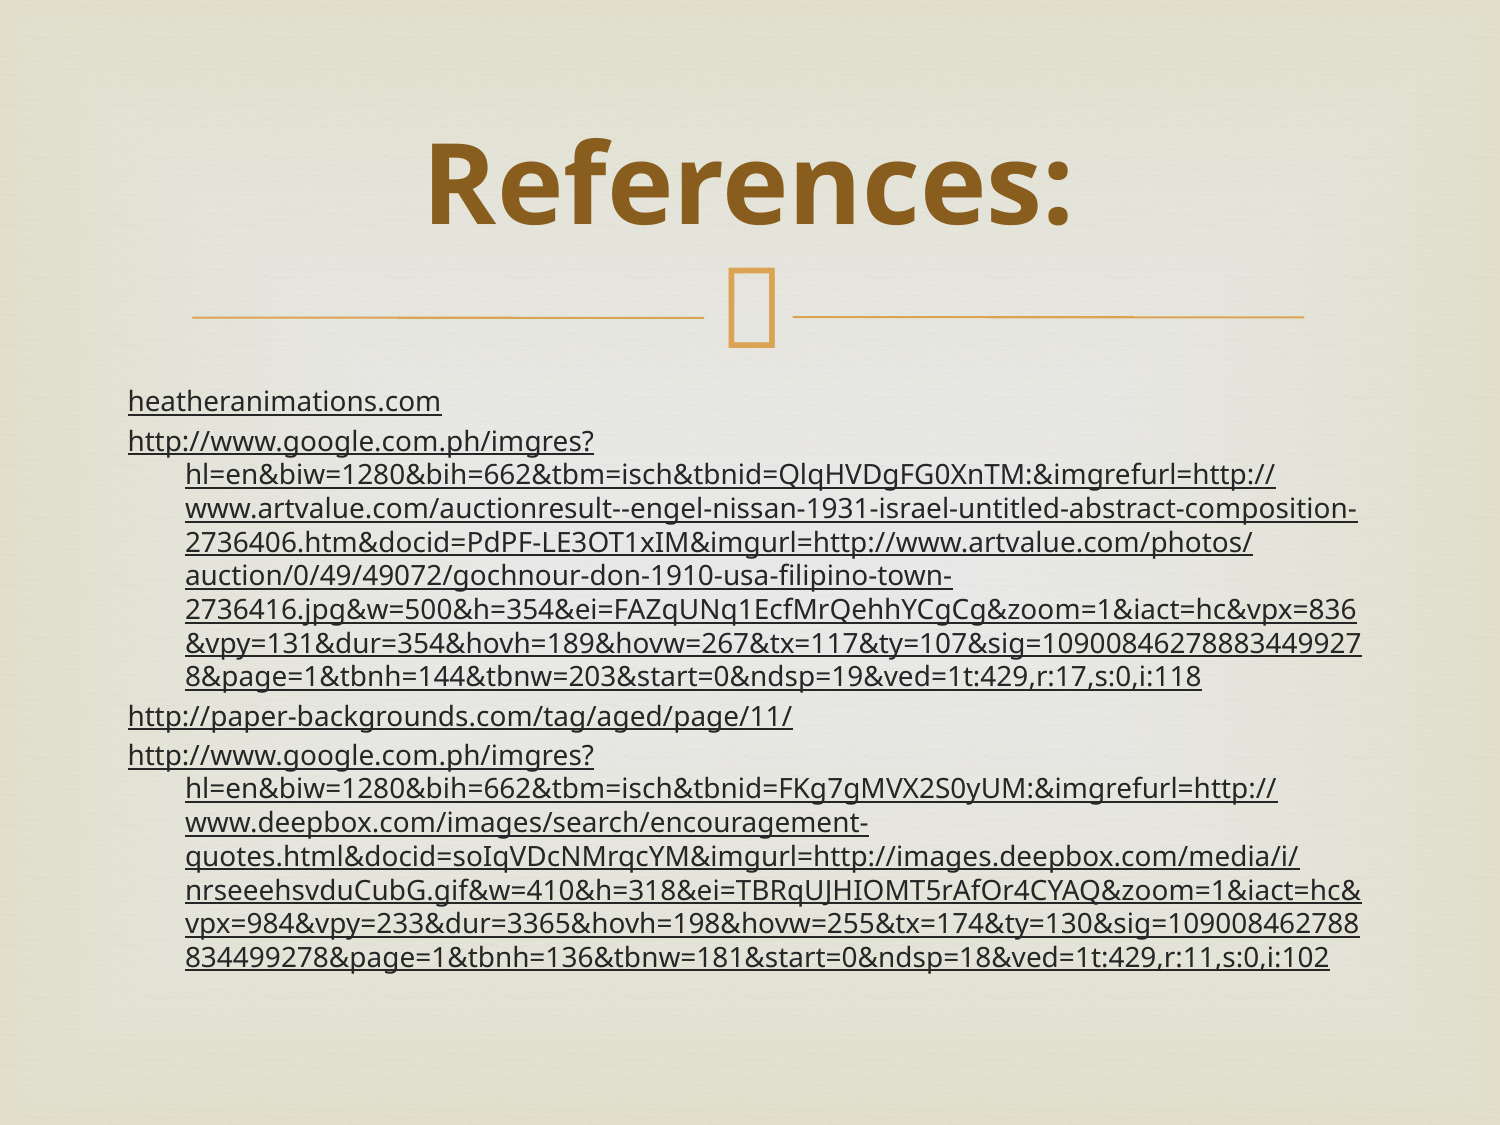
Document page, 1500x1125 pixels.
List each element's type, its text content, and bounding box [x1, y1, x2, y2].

title References: [112, 93, 1386, 267]
list heatheranimations.com http://www.google.com.ph/imgres?hl=en&biw=1280&bih=662&tbm=isch&tbnid=QlqHVDgFG0XnTM:&imgrefurl=http://www.artvalue.com/auctionresult--engel-nissan-1931-israel-untitled-abstract-composition-2736406.htm&docid=PdPF-LE3OT1xIM&imgurl=http://www.artvalue.com/photos/auction/0/49/49072/gochnour-don-1910-usa-filipino-town-2736416.jpg&w=500&h=354&ei=FAZqUNq1EcfMrQehhYCgCg&zoom=1&iact=hc&vpx=836&vpy=131&dur=354&hovh=189&hovw=267&tx=117&ty=107&sig=109008462788834499278&page=1&tbnh=144&tbnw=203&start=0&ndsp=19&ved=1t:429,r:17,s:0,i:118 http://paper-backgrounds.com/tag/aged/page/11/ http://www.google.com.ph/imgres?hl=en&biw=1280&bih=662&tbm=isch&tbnid=FKg7gMVX2S0yUM:&imgrefurl=http://www.deepbox.com/images/search/encouragement-quotes.html&docid=soIqVDcNMrqcYM&imgurl=http://images.deepbox.com/media/i/nrseeehsvduCubG.gif&w=410&h=318&ei=TBRqUJHIOMT5rAfOr4CYAQ&zoom=1&iact=hc&vpx=984&vpy=233&dur=3365&hovh=198&hovw=255&tx=174&ty=130&sig=109008462788834499278&page=1&tbnh=136&tbnw=181&start=0&ndsp=18&ved=1t:429,r:11,s:0,i:102 [112, 376, 1384, 1013]
